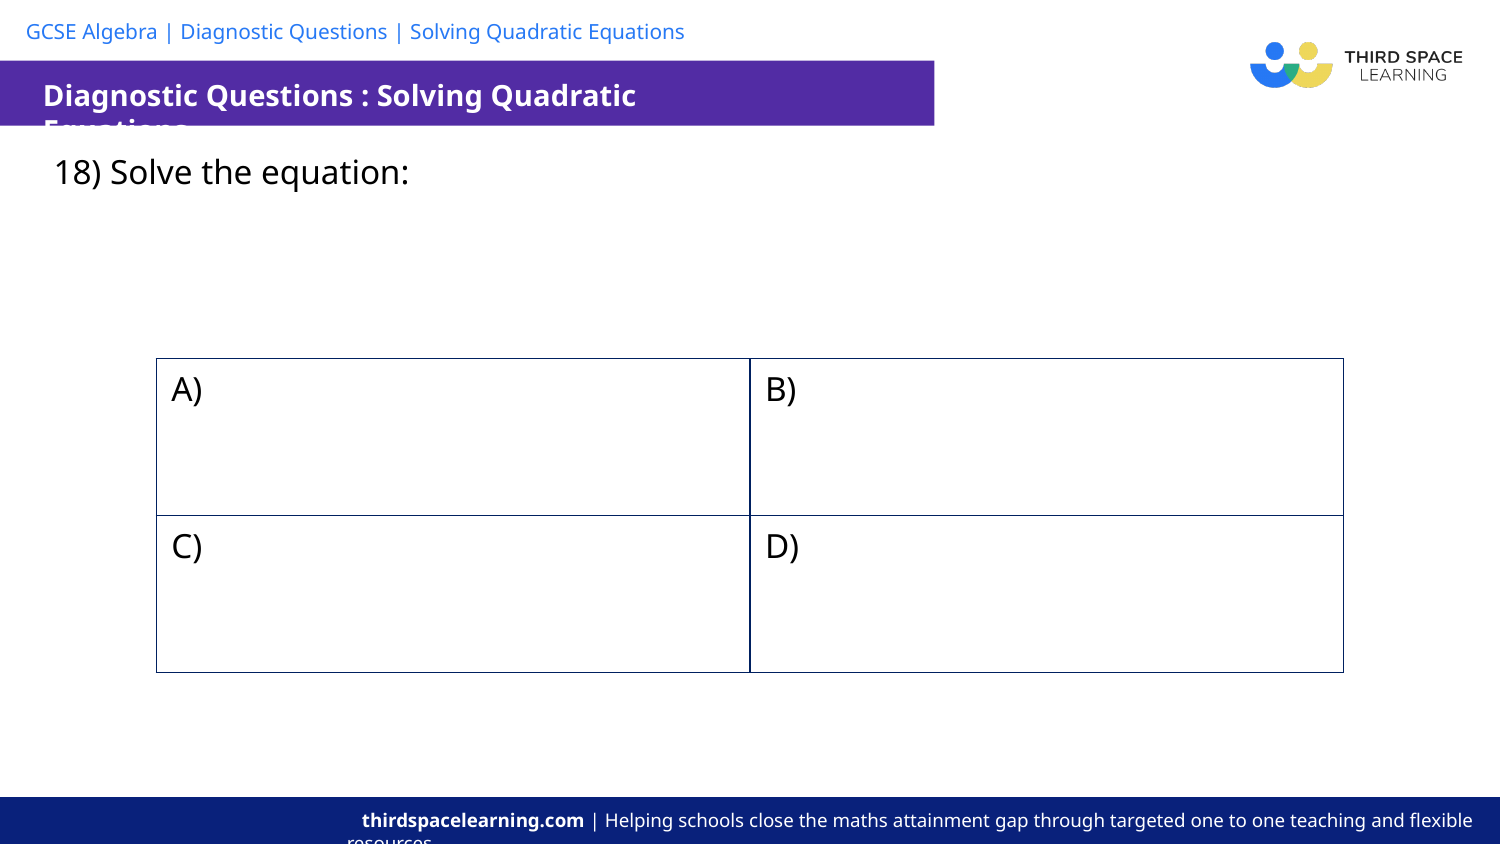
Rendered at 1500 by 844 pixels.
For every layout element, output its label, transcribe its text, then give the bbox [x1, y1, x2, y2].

picture [1250, 33, 1465, 99]
text_box Diagnostic Questions : Solving Quadratic Equations [27, 61, 778, 141]
